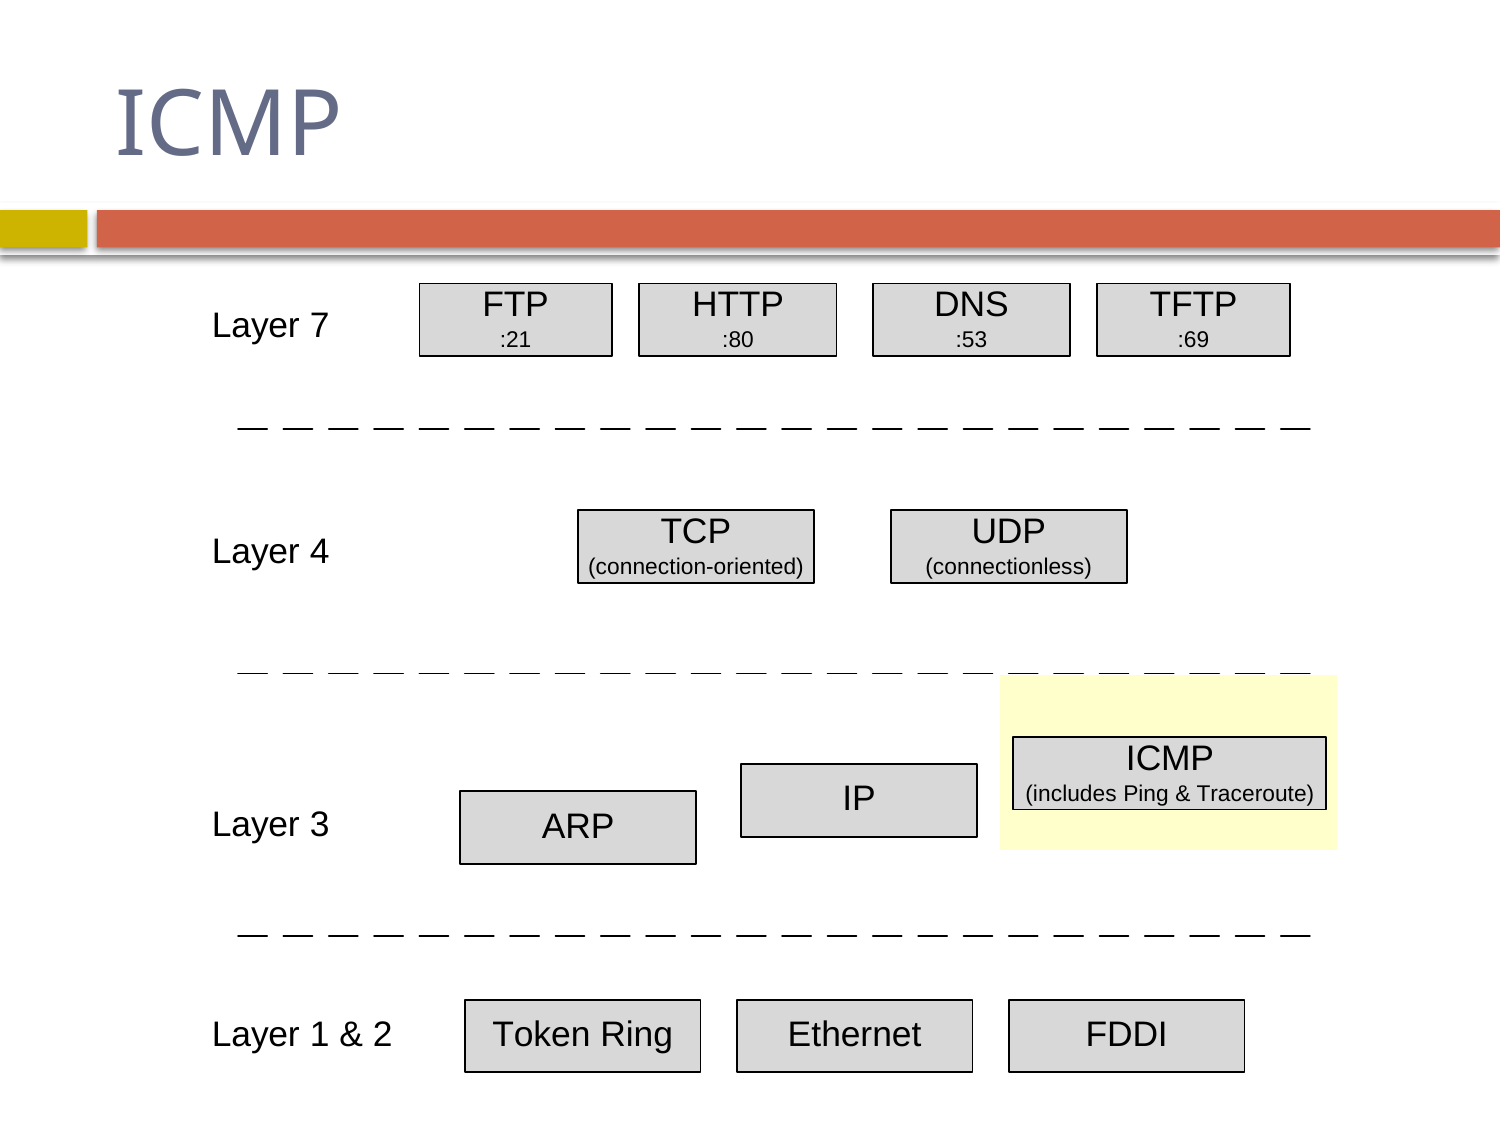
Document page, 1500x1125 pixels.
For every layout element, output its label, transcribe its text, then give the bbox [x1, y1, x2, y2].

title ICMP [100, 37, 1438, 200]
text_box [199, 281, 1330, 1076]
text_box [1334, 675, 1338, 850]
